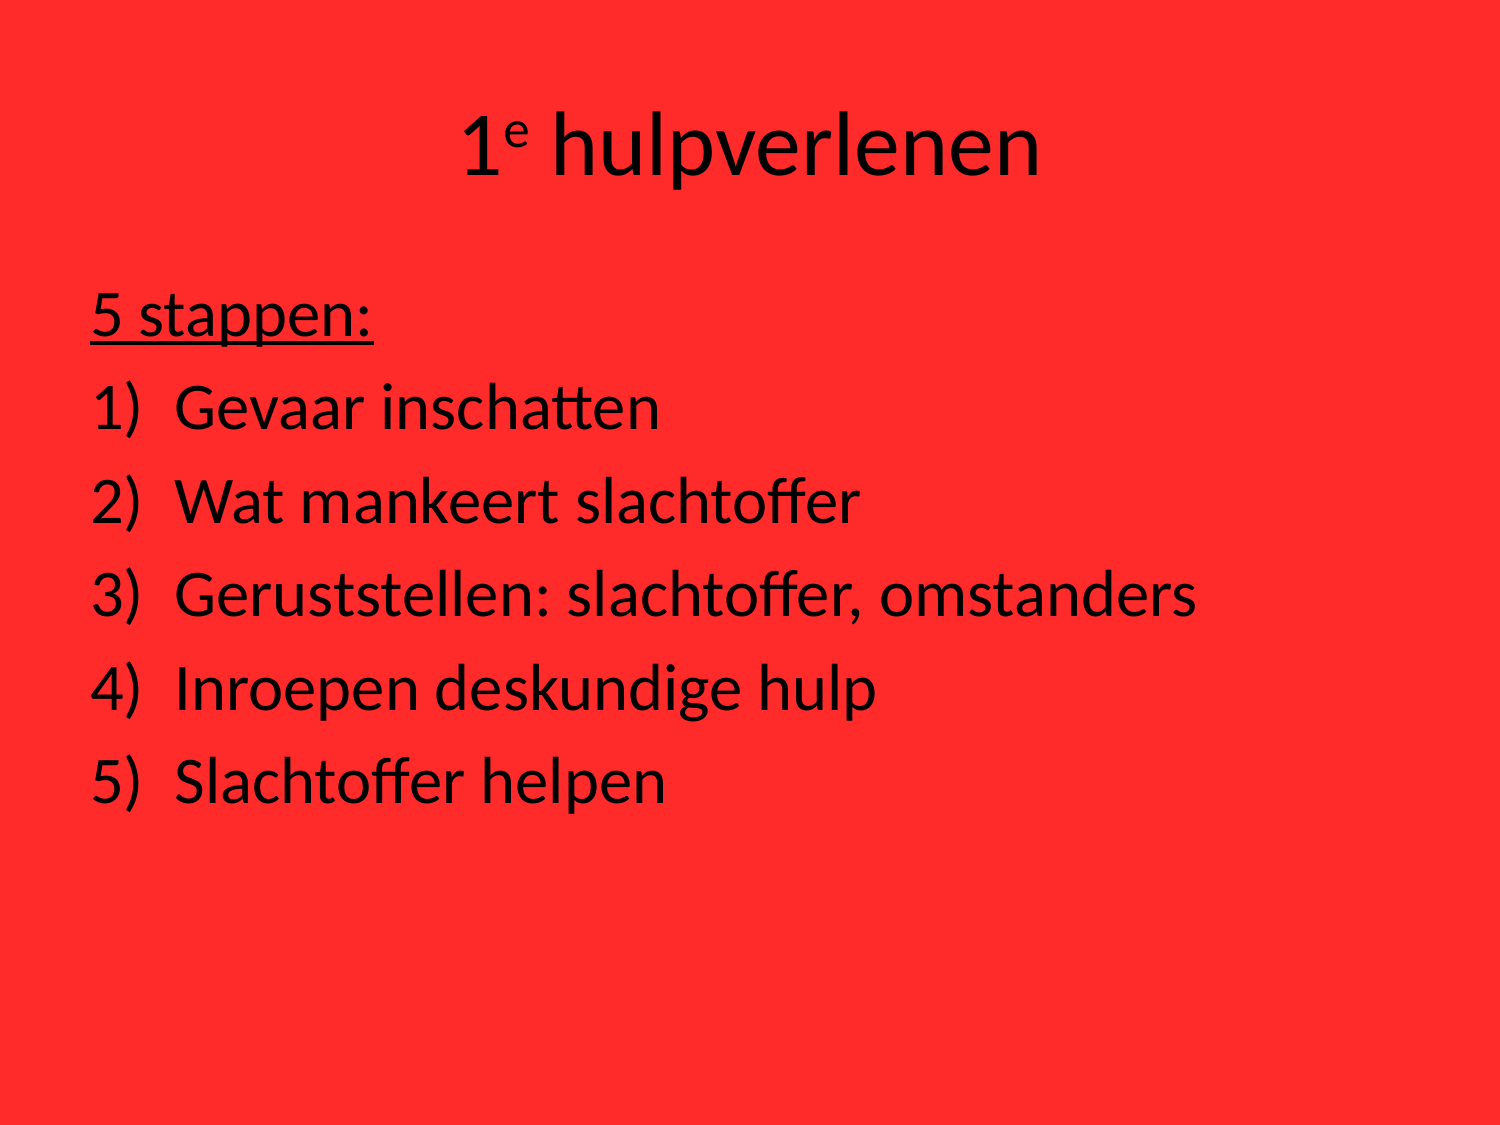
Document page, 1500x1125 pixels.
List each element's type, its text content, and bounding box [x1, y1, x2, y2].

list 5 stappen: Gevaar inschatten Wat mankeert slachtoffer Geruststellen: slachtoffer, omstanders Inroepen deskundige hulp Slachtoffer helpen [75, 262, 1425, 1005]
title 1e hulpverlenen [75, 45, 1425, 233]
